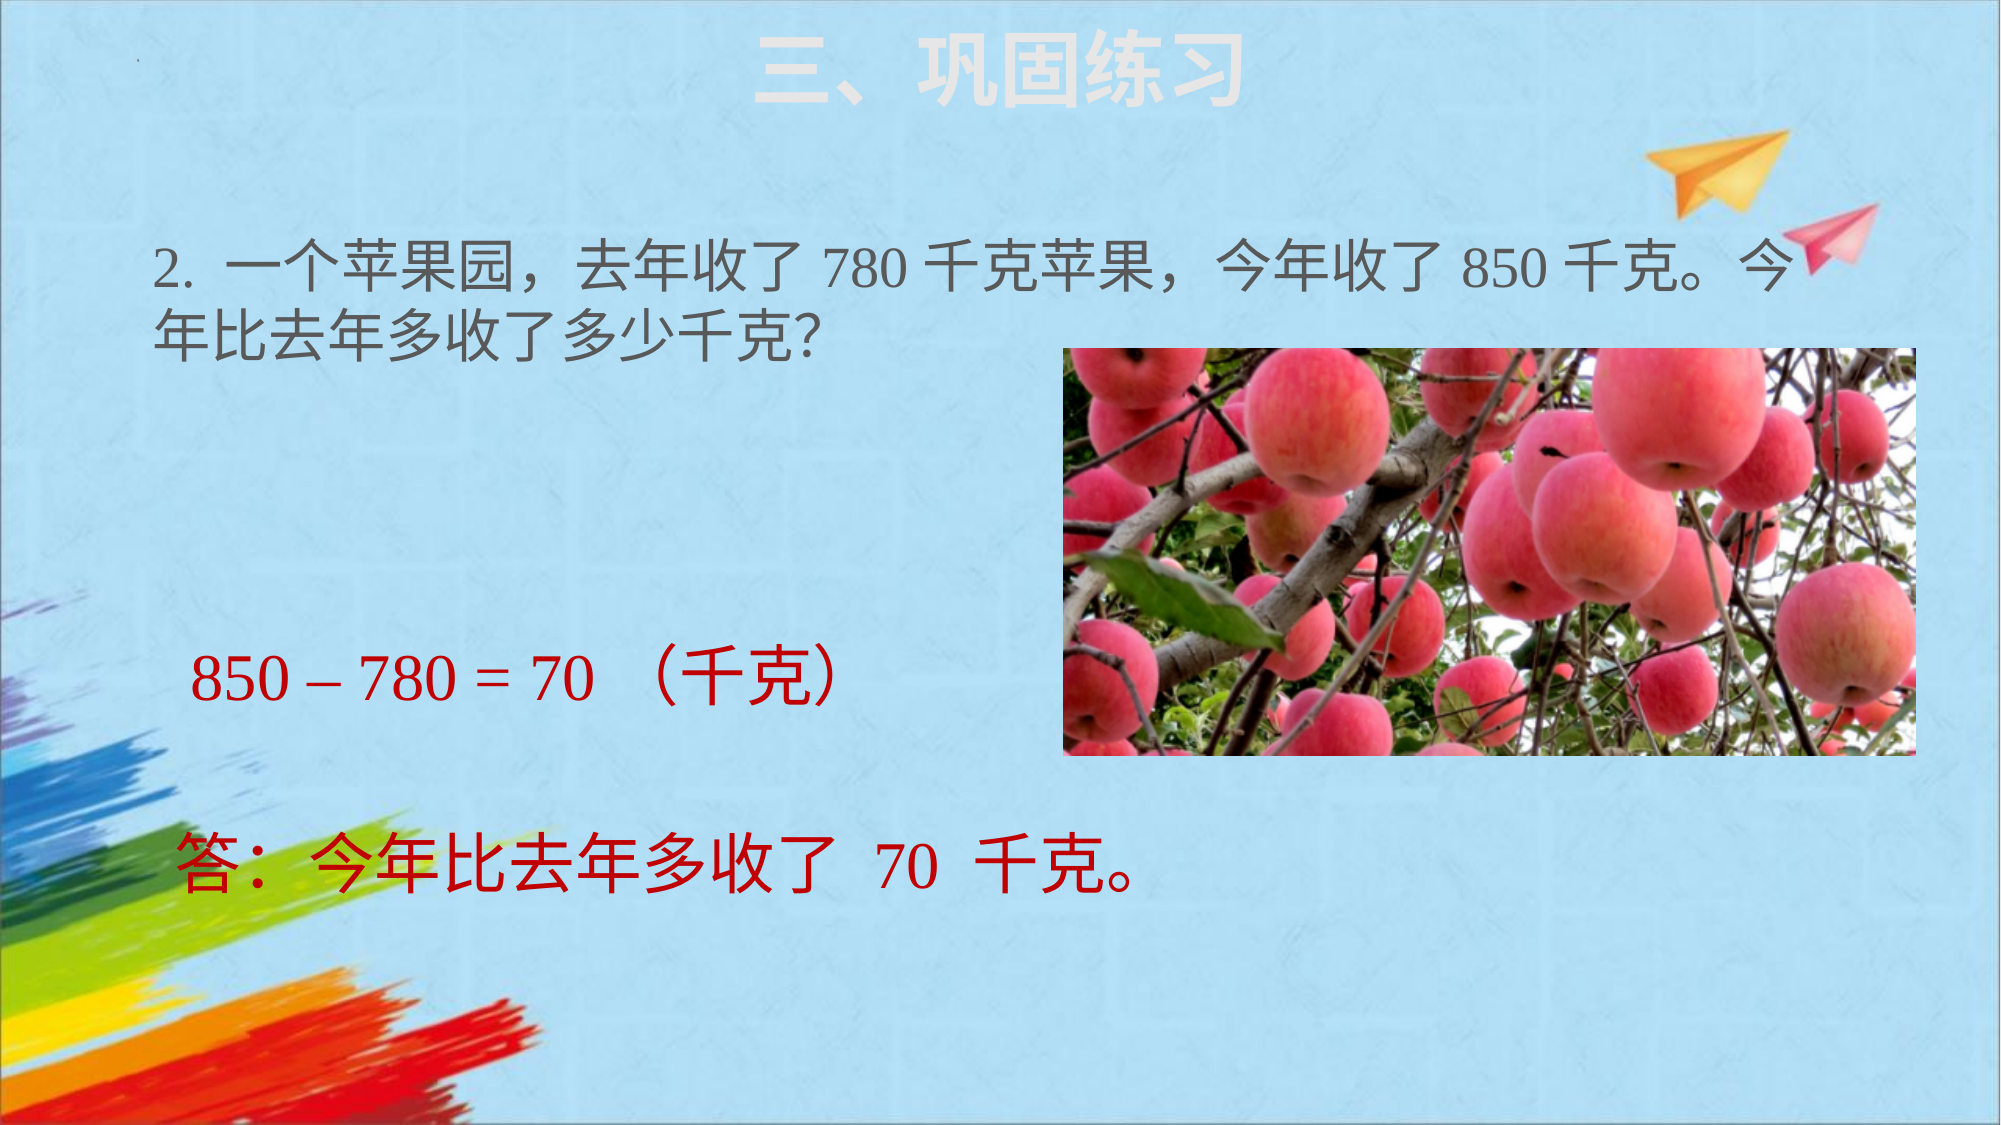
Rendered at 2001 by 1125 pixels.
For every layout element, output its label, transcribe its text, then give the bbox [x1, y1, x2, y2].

title 三、巩固练习 [137, 0, 1863, 135]
list 2. 一个苹果园，去年收了780千克苹果，今年收了850千克。今年比去年多收了多少千克？ [137, 221, 1863, 1051]
text_box 答：今年比去年多收了 70 千克。 [160, 774, 1242, 909]
picture [0, 0, 2001, 1125]
text_box 850 – 780 = 70（千克） [175, 586, 942, 722]
